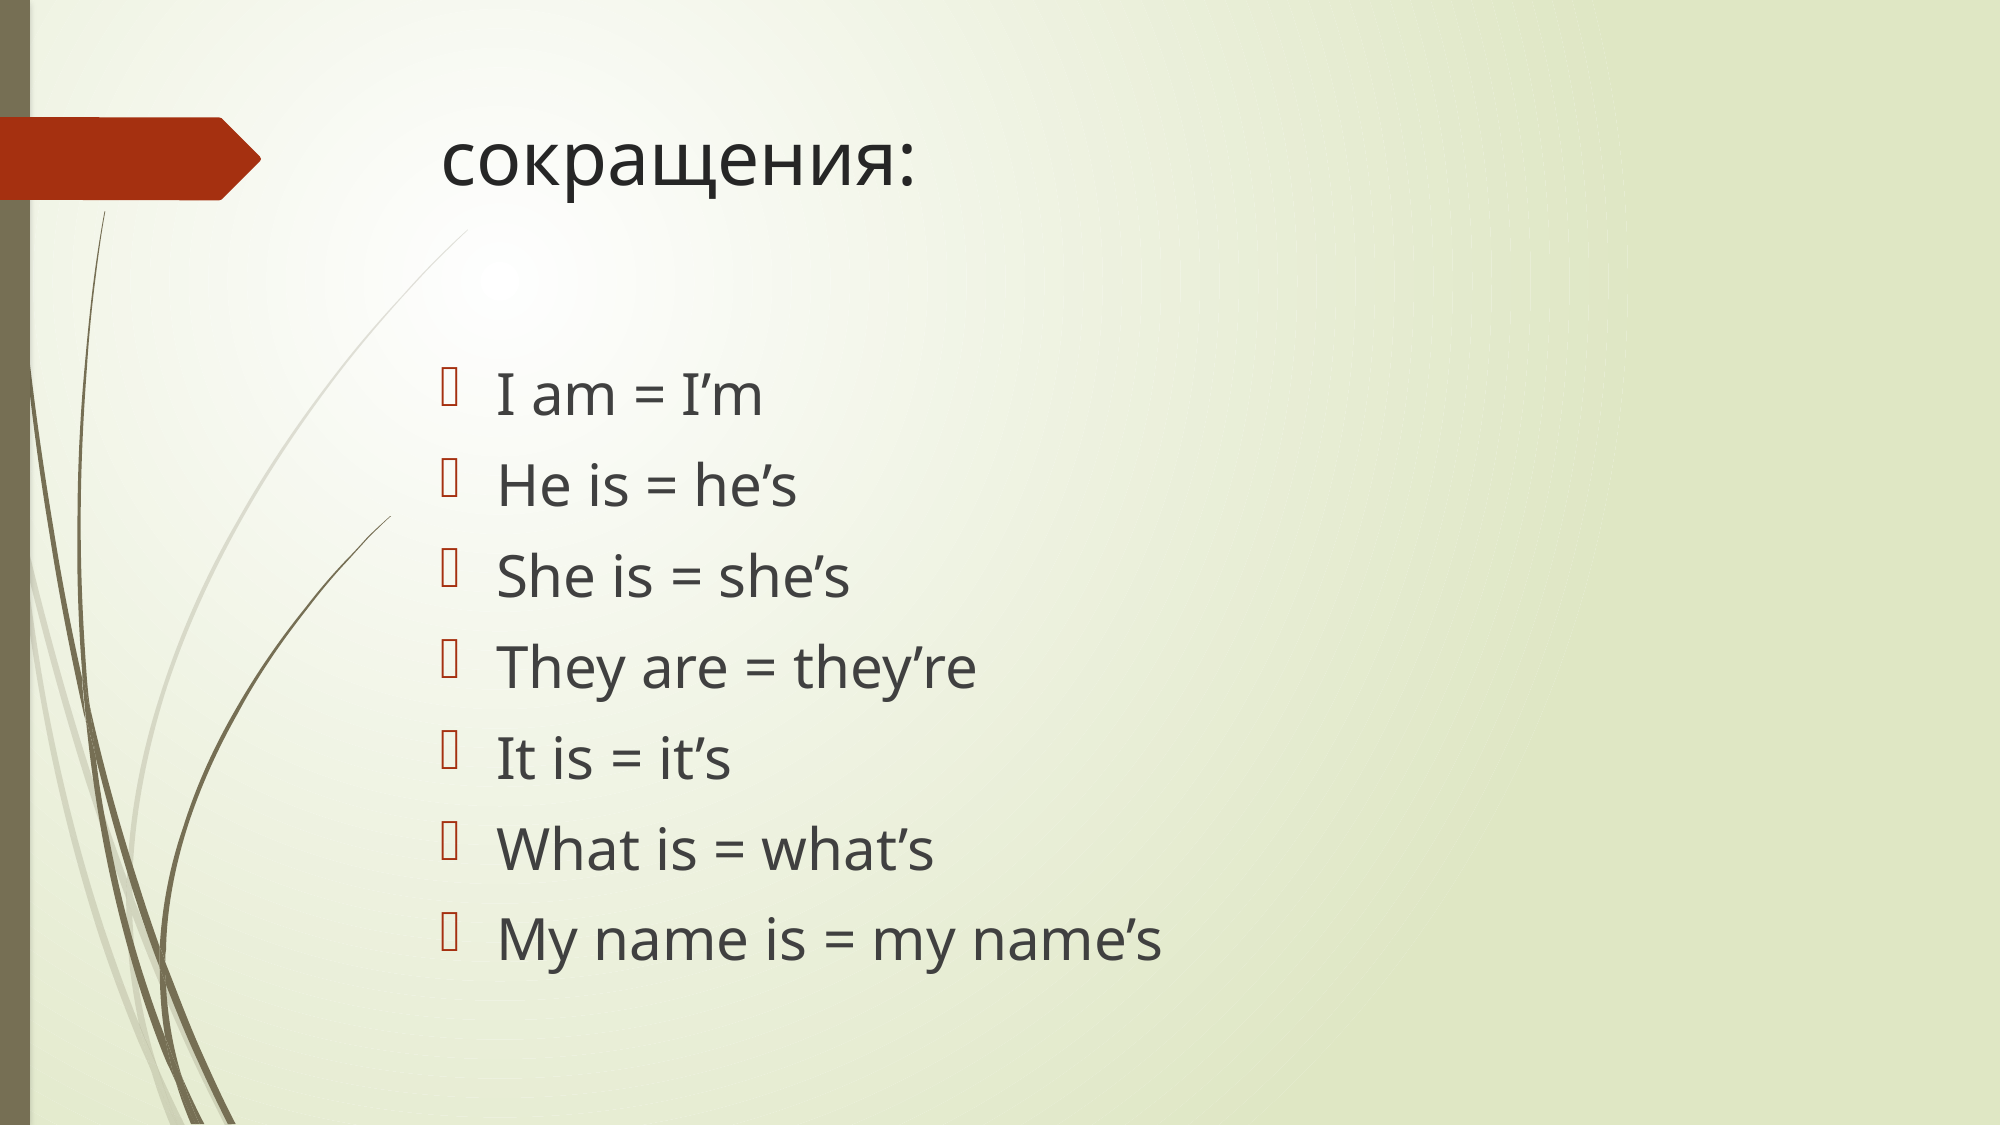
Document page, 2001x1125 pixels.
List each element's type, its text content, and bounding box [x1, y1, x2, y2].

title сокращения: [425, 102, 1888, 313]
list I am = I’m He is = he’s She is = she’s They are = they’re It is = it’s What is = what’s My name is = my name’s [424, 350, 1888, 970]
